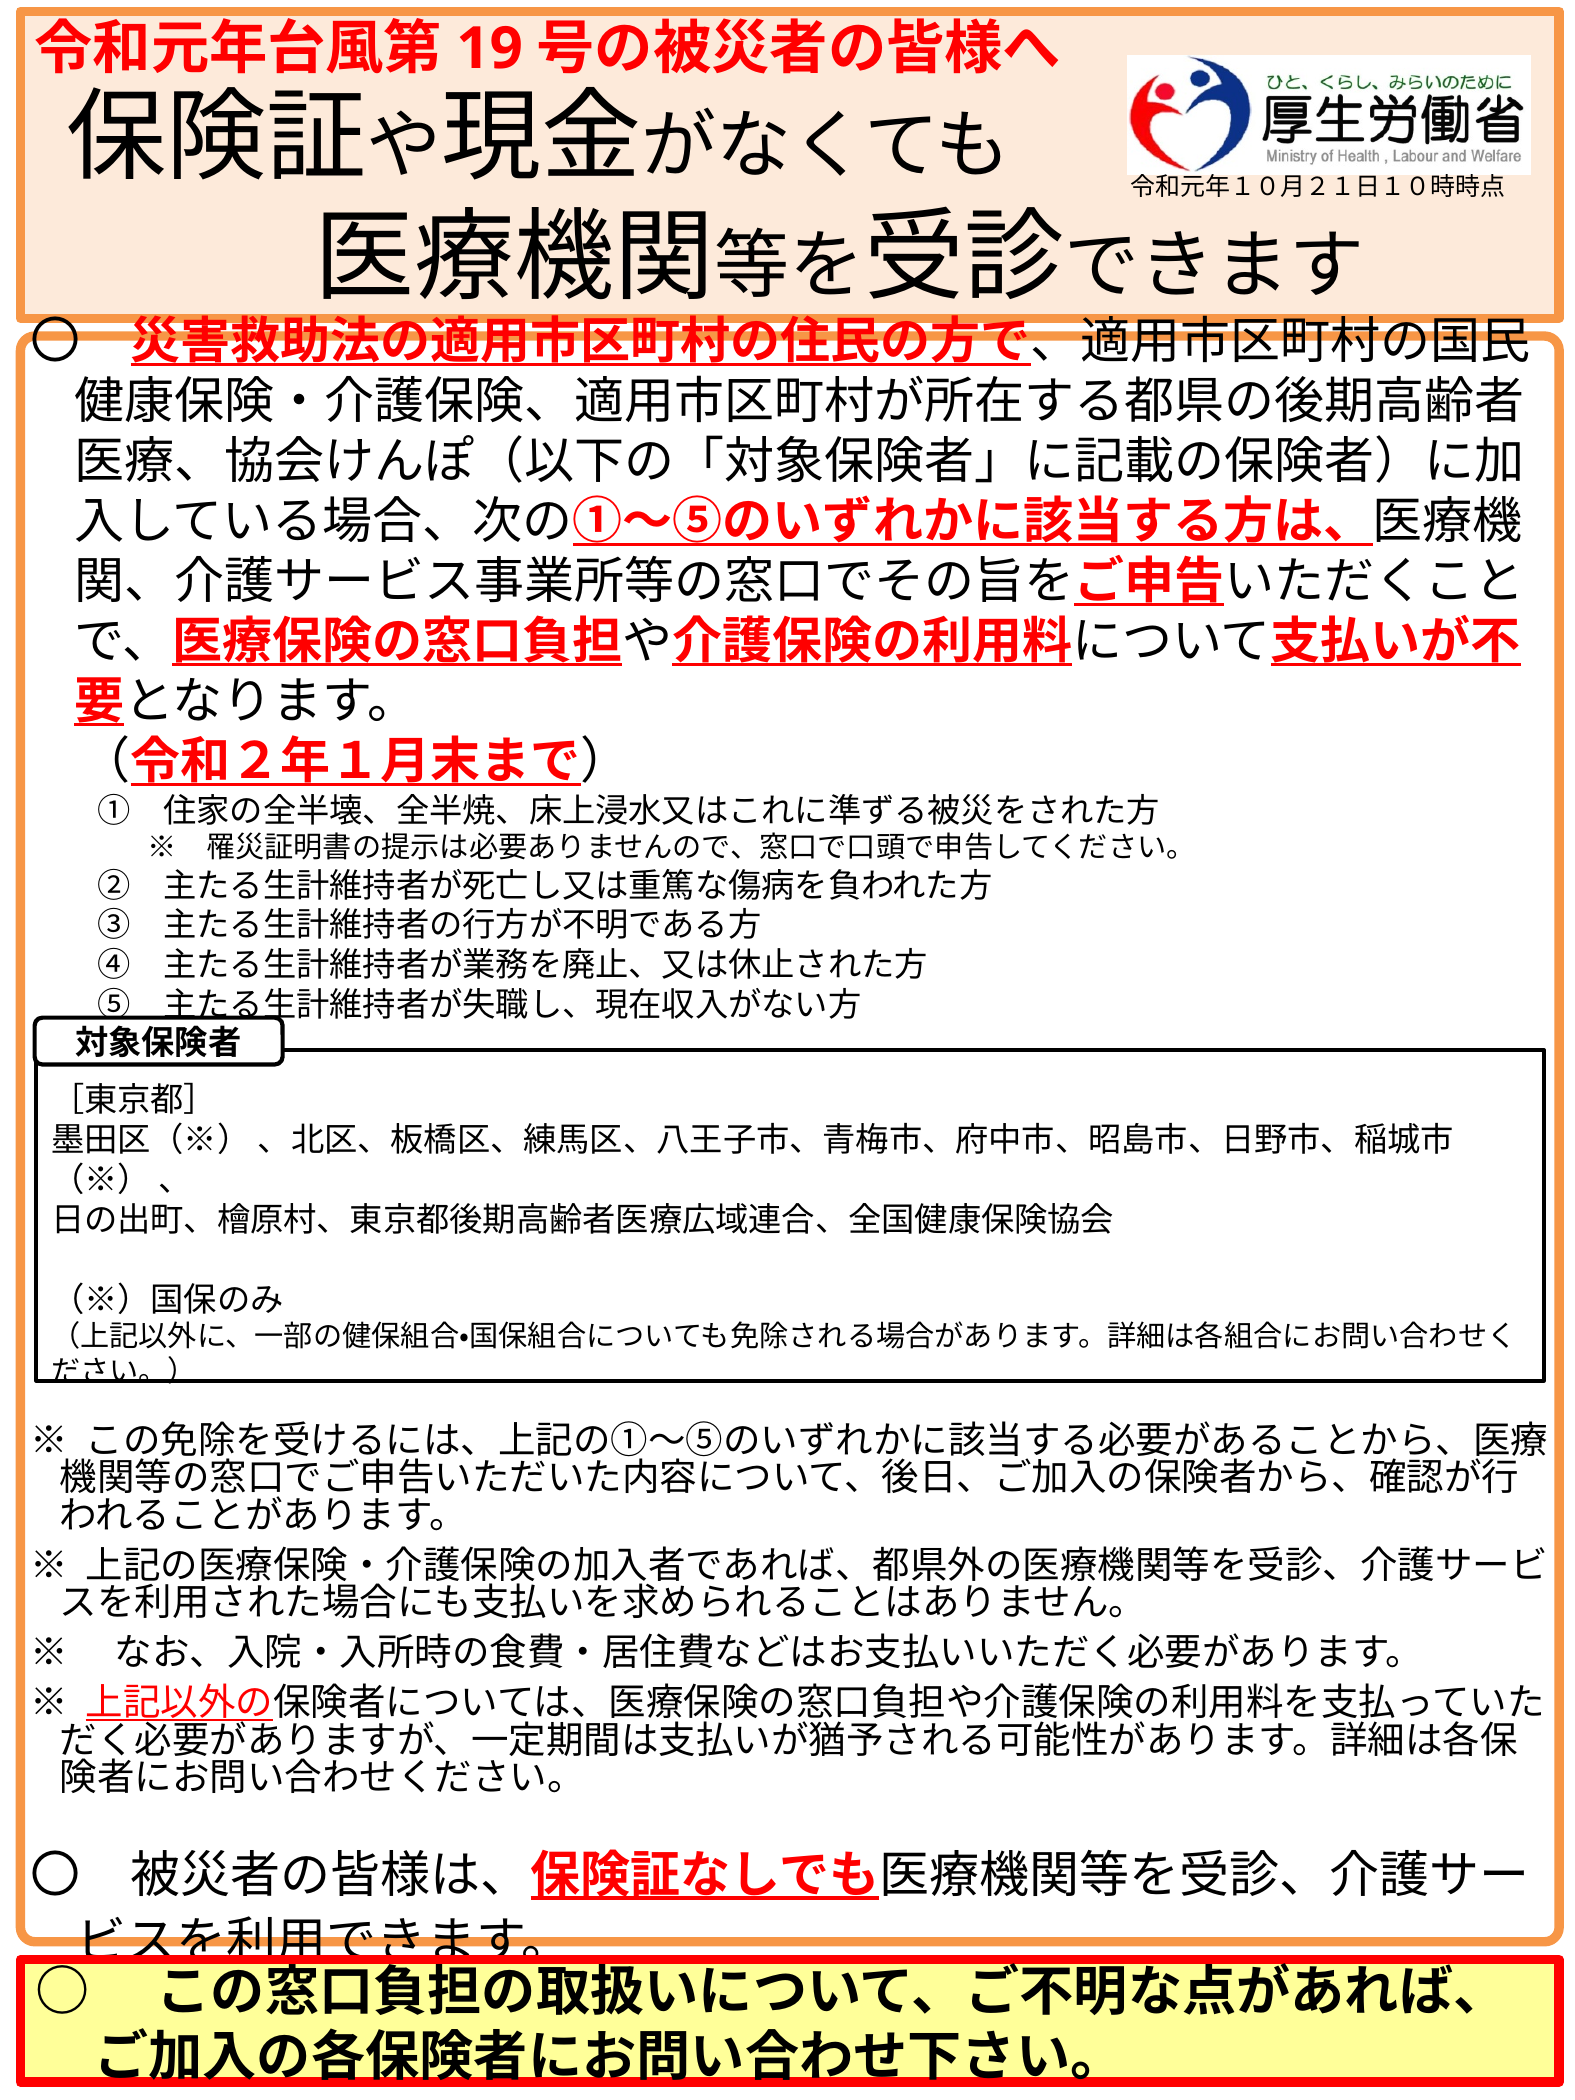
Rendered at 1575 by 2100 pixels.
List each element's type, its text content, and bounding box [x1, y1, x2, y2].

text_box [1115, 55, 1543, 209]
text_box 〇 災害救助法の適用市区町村の住民の方で、適用市区町村の国民健康保険・介護保険、適用市区町村が所在する都県の後期高齢者医療、協会けんぽ（以下の「対象保険者」に記載の保険者）に加入している場合、次の➀～➄のいずれかに該当する方は、医療機関、介護サービス事業所等の窓口でその旨をご申告いただくことで、医療保険の窓口負担や介護保険の利用料について支払いが不要となります。 （令和２年１月末まで） ① 住家の全半壊、全半焼、床上浸水又はこれに準ずる被災をされた方 ※ 罹災証明書の提示は必要ありませんので、窓口で口頭で申告してください。 ② 主たる生計維持者が死亡し又は重篤な傷病を負われた方 ③ 主たる生計維持者の行方が不明である方 ④ 主たる生計維持者が業務を廃止、又は休止された方 ⑤ 主たる生計維持者が失職し、現在収入がない方 ※ この免除を受けるには、上記の①～⑤のいずれかに該当する必要があることから、医療機関等の窓口でご申告いただいた内容について、後日、ご加入の保険者から、確認が行われることがあります。 ※ 上記の医療保険・介護保険の加入者であれば、都県外の医療機関等を受診、介護サービスを利用された場合にも支払いを求められることはありません。 ※ なお、入院・入所時の食費・居住費などはお支払いいただく必要があります。 ※ 上記以外の保険者については、医療保険の窓口負担や介護保険の利用料を支払っていただく必要がありますが、一定期間は支払いが猶予される可能性があります。詳細は各保険者にお問い合わせください。 〇 被災者の皆様は、保険証なしでも医療機関等を受診、介護サービスを利用できます。 [18, 333, 1562, 1944]
text_box 令和元年台風第19号の被災者の皆様へ [33, 1, 1081, 70]
text_box 対象保険者 [32, 1015, 285, 1067]
text_box ○ この窓口負担の取扱いについて、ご不明な点があれば、ご加入の各保険者にお問い合わせ下さい。 [18, 1957, 1561, 2084]
text_box 保険証や現金がなくても 医療機関等を受診できます [18, 9, 1561, 320]
text_box ［東京都］ 墨田区（※） 、北区、板橋区、練馬区、八王子市、青梅市、府中市、昭島市、日野市、稲城市（※） 、 日の出町、檜原村、東京都後期高齢者医療広域連合、全国健康保険協会 （※）国保のみ （上記以外に、一部の健保組合・国保組合についても免除される場合があります。詳細は各組合にお問い合わせください。） [34, 1048, 1546, 1383]
